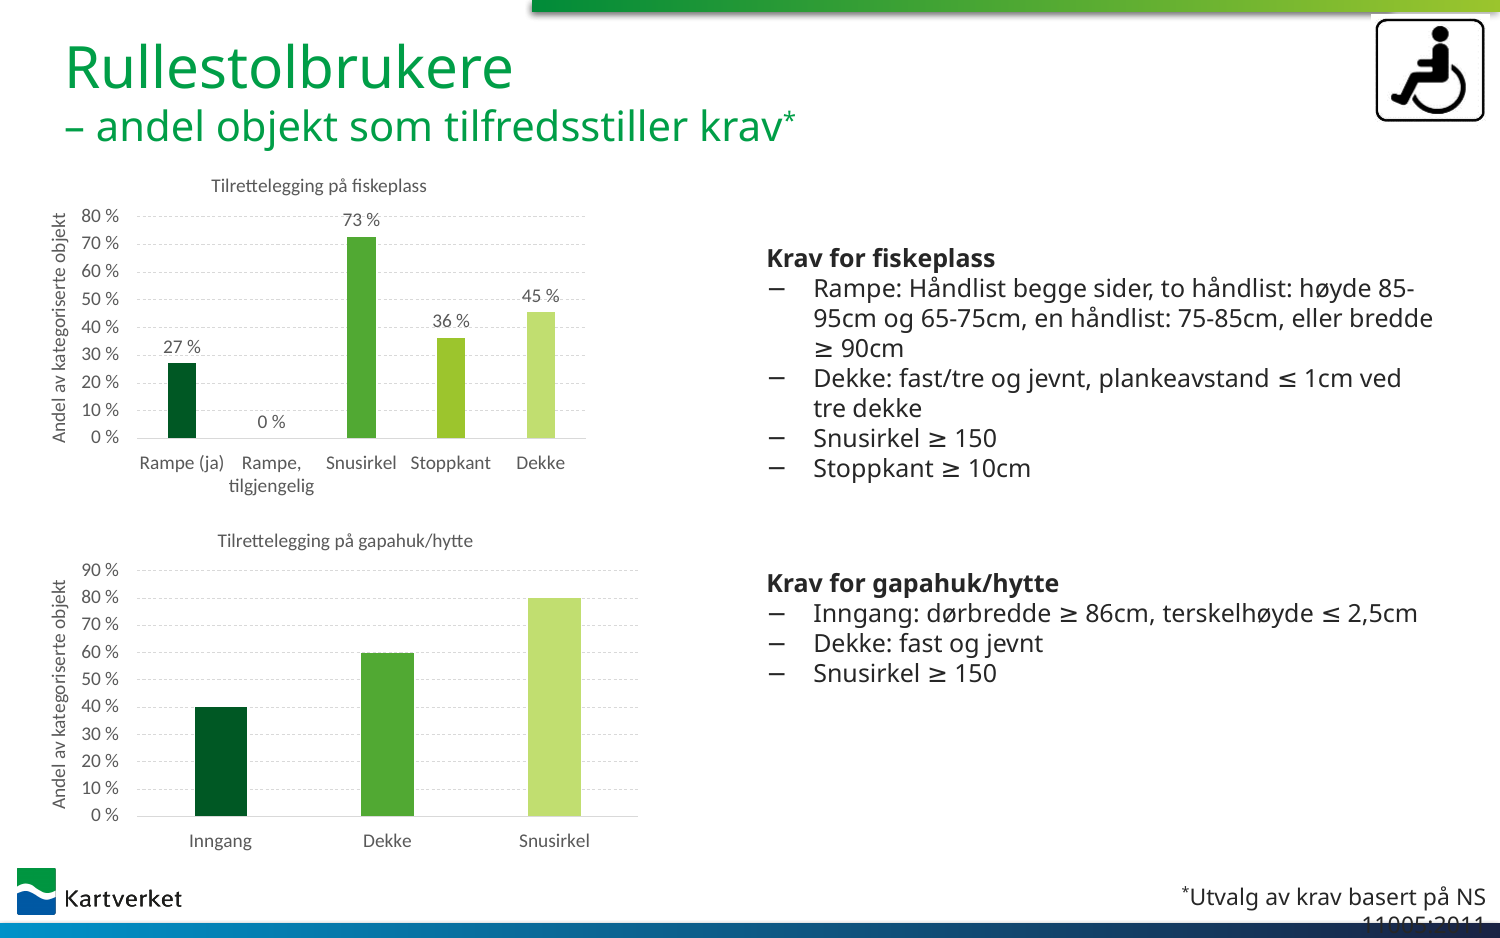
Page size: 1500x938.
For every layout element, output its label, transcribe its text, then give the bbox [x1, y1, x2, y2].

text_box Krav for gapahuk/hytte Inngang: dørbredde ≥ 86cm, terskelhøyde ≤ 2,5cm Dekke: fast og jevnt Snusirkel ≥ 150 [751, 560, 1452, 695]
picture [1371, 13, 1491, 127]
text_box *Utvalg av krav basert på NS 11005:2011 [1068, 873, 1500, 938]
text_box Krav for fiskeplass Rampe: Håndlist begge sider, to håndlist: høyde 85-95cm og 65-75cm, en håndlist: 75-85cm, eller bredde ≥ 90cm Dekke: fast/tre og jevnt, plankeavstand ≤ 1cm ved tre dekke Snusirkel ≥ 150 Stoppkant ≥ 10cm [751, 235, 1452, 490]
picture [41, 520, 650, 859]
text_box Rullestolbrukere – andel objekt som tilfredsstiller krav* [49, 29, 1431, 158]
picture [41, 166, 597, 505]
